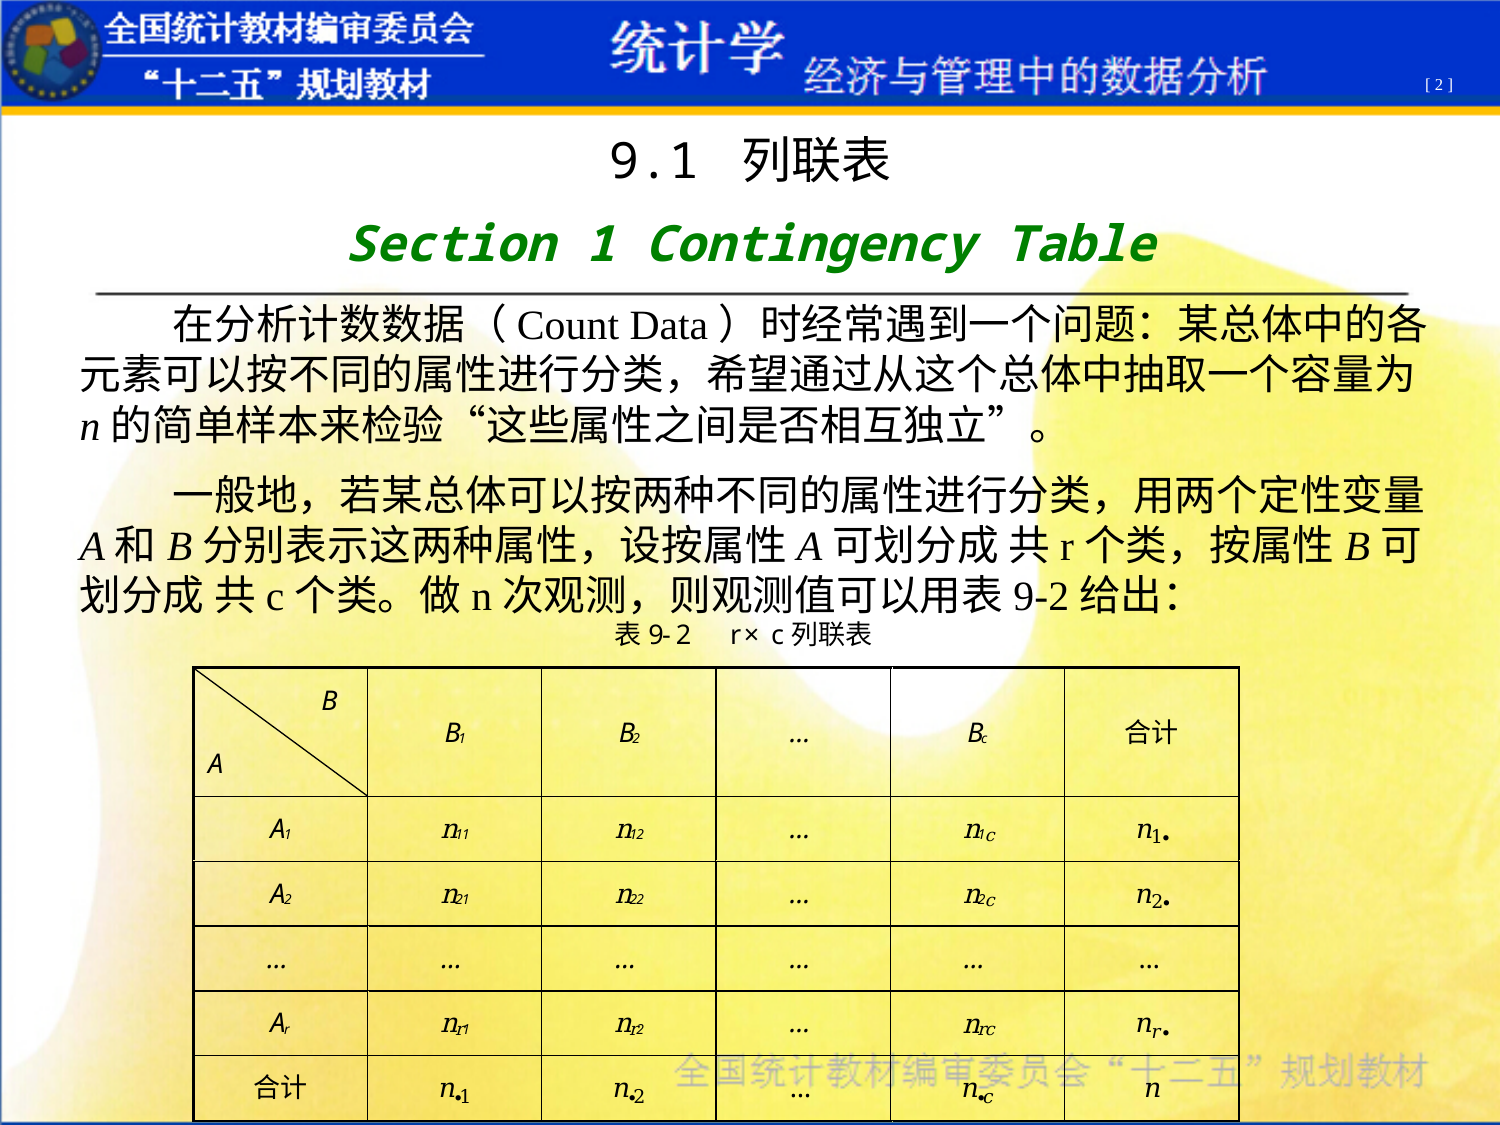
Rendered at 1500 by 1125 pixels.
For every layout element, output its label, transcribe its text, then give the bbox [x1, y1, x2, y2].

text_box [ 2 ] [1364, 66, 1468, 142]
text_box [136, 602, 1297, 1125]
text_box 9.1 列联表 [64, 121, 1436, 196]
text_box Section 1 Contingency Table [64, 203, 1436, 279]
text_box 在分析计数数据（Count Data）时经常遇到一个问题：某总体中的各元素可以按不同的属性进行分类，希望通过从这个总体中抽取一个容量为n的简单样本来检验“这些属性之间是否相互独立”。 一般地，若某总体可以按两种不同的属性进行分类，用两个定性变量A和B分别表示这两种属性，设按属性A可划分成 共r个类，按属性B可划分成 共c个类。做n次观测，则观测值可以用表9-2给出： [64, 290, 1447, 627]
picture [0, 0, 1500, 1125]
